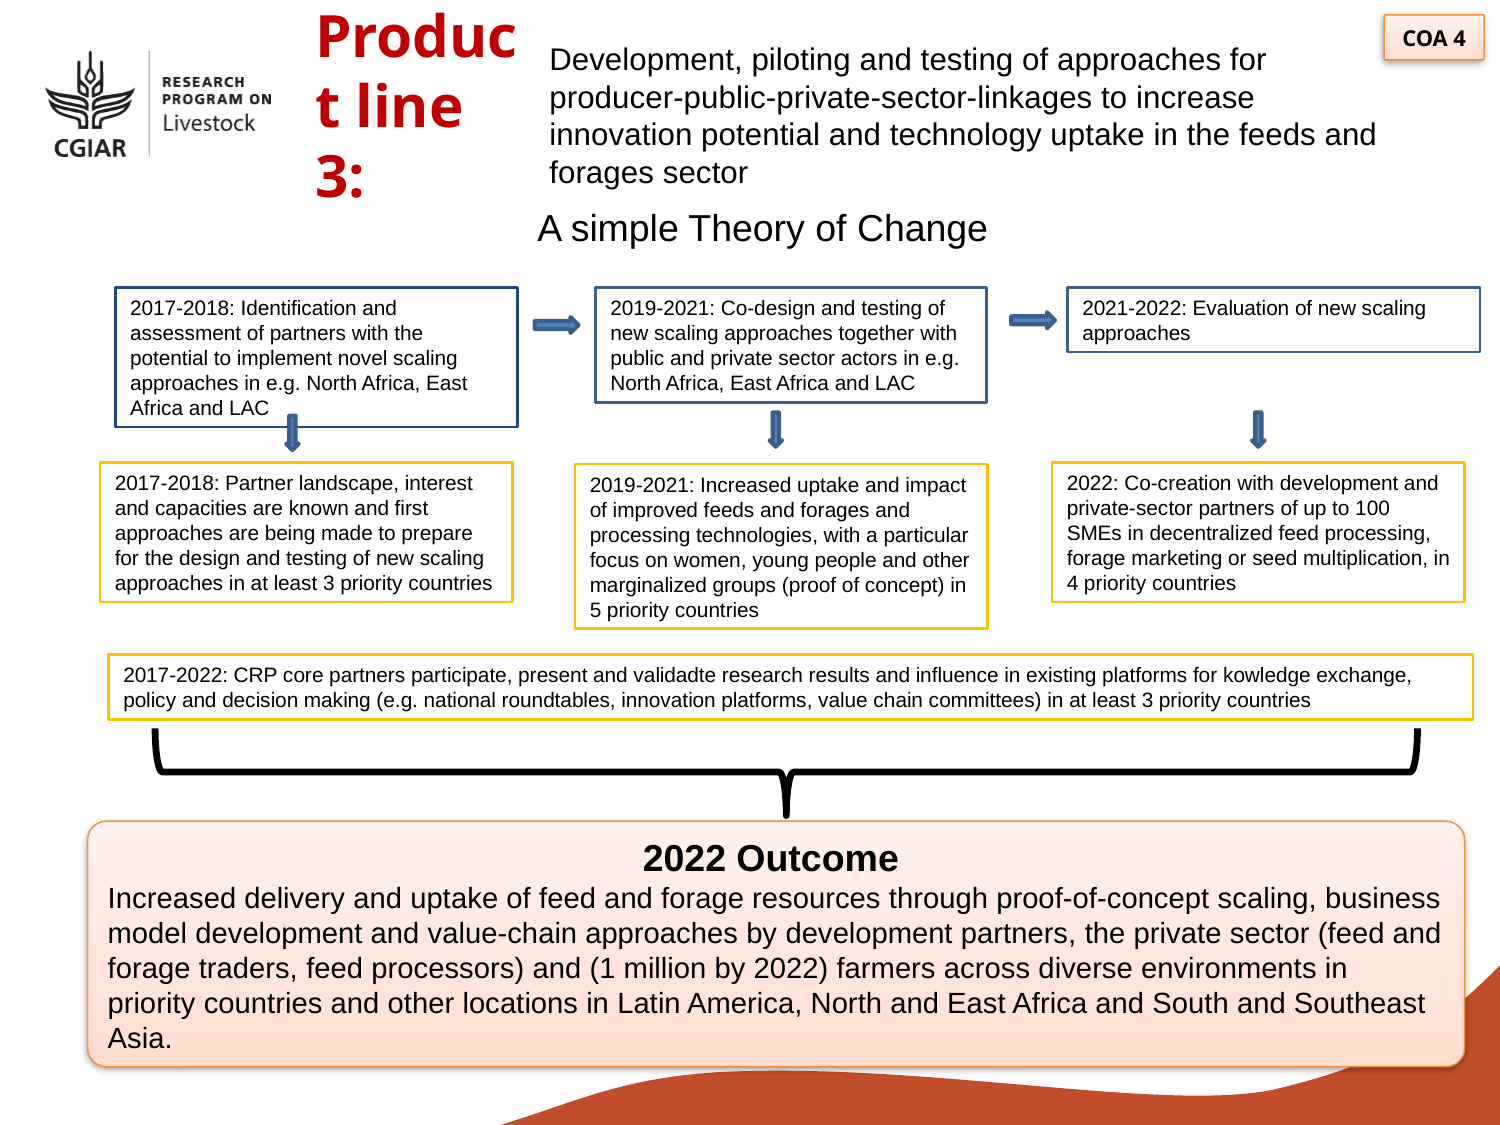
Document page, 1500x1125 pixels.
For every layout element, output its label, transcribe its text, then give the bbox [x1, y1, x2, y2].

text_box [1009, 310, 1058, 331]
text_box 2019-2021: Co-design and testing of new scaling approaches together with public and private sector actors in e.g. North Africa, East Africa and LAC [595, 287, 987, 403]
text_box A simple Theory of Change [522, 196, 1003, 256]
text_box COA 4 [1383, 13, 1485, 61]
picture [45, 51, 271, 157]
text_box Development, piloting and testing of approaches for producer-public-private-sector-linkages to increase innovation potential and technology uptake in the feeds and forages sector [534, 32, 1400, 233]
text_box 2017-2022: CRP core partners participate, present and validadte research results and influence in existing platforms for kowledge exchange, policy and decision making (e.g. national roundtables, innovation platforms, value chain committees) in at least 3 priority countries [108, 654, 1474, 720]
text_box 2021-2022: Evaluation of new scaling approaches [1067, 287, 1480, 353]
text_box [767, 410, 785, 449]
text_box [284, 413, 301, 453]
list Product line 3: [300, 33, 535, 175]
text_box 2022: Co-creation with development and private-sector partners of up to 100 SMEs in decentralized feed processing, forage marketing or seed multiplication, in 4 priority countries [1052, 462, 1465, 603]
text_box [154, 728, 1419, 817]
text_box 2019-2021: Increased uptake and impact of improved feeds and forages and processing technologies, with a particular focus on women, young people and other marginalized groups (proof of concept) in 5 priority countries [575, 463, 988, 629]
text_box 2017-2018: Partner landscape, interest and capacities are known and first approaches are being made to prepare for the design and testing of new scaling approaches in at least 3 priority countries [99, 462, 513, 603]
text_box 2022 Outcome Increased delivery and uptake of feed and forage resources through proof-of-concept scaling, business model development and value-chain approaches by development partners, the private sector (feed and forage traders, feed processors) and (1 million by 2022) farmers across diverse environments in priority countries and other locations in Latin America, North and East Africa and South and Southeast Asia. [86, 820, 1466, 1068]
text_box [532, 315, 581, 335]
text_box [1250, 410, 1267, 449]
text_box 2017-2018: Identification and assessment of partners with the potential to implement novel scaling approaches in e.g. North Africa, East Africa and LAC [115, 287, 518, 428]
